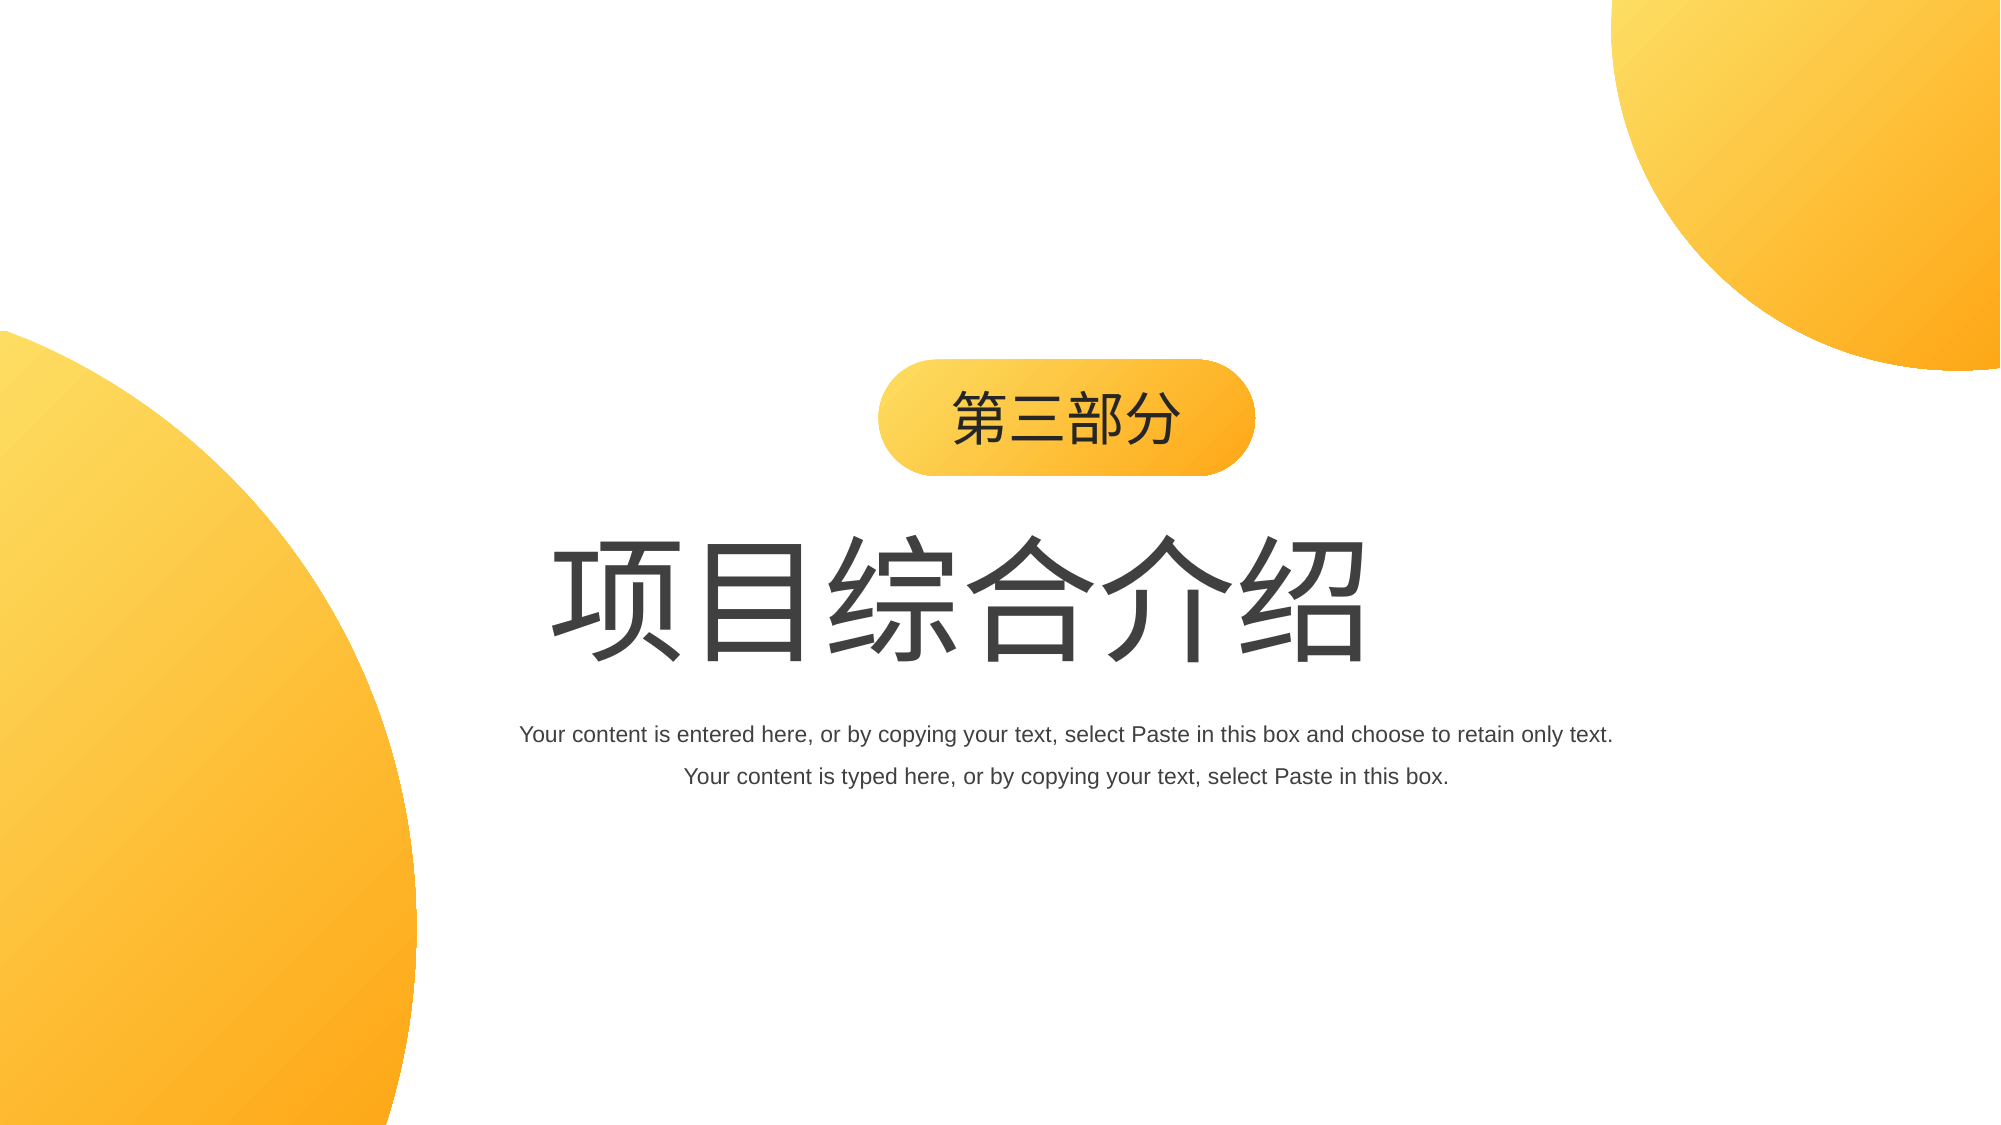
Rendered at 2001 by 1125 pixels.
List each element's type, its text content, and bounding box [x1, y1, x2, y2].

text_box [877, 358, 1257, 478]
text_box [1609, 0, 2000, 372]
text_box 第三部分 [935, 374, 1199, 460]
text_box 项目综合介绍 [533, 506, 1600, 687]
text_box Your content is entered here, or by copying your text, select Paste in this box and choose to retain only text. Your content is typed here, or by copying your text, select Paste in this box. [489, 698, 1644, 796]
text_box [0, 329, 201, 647]
text_box [0, 569, 418, 1125]
